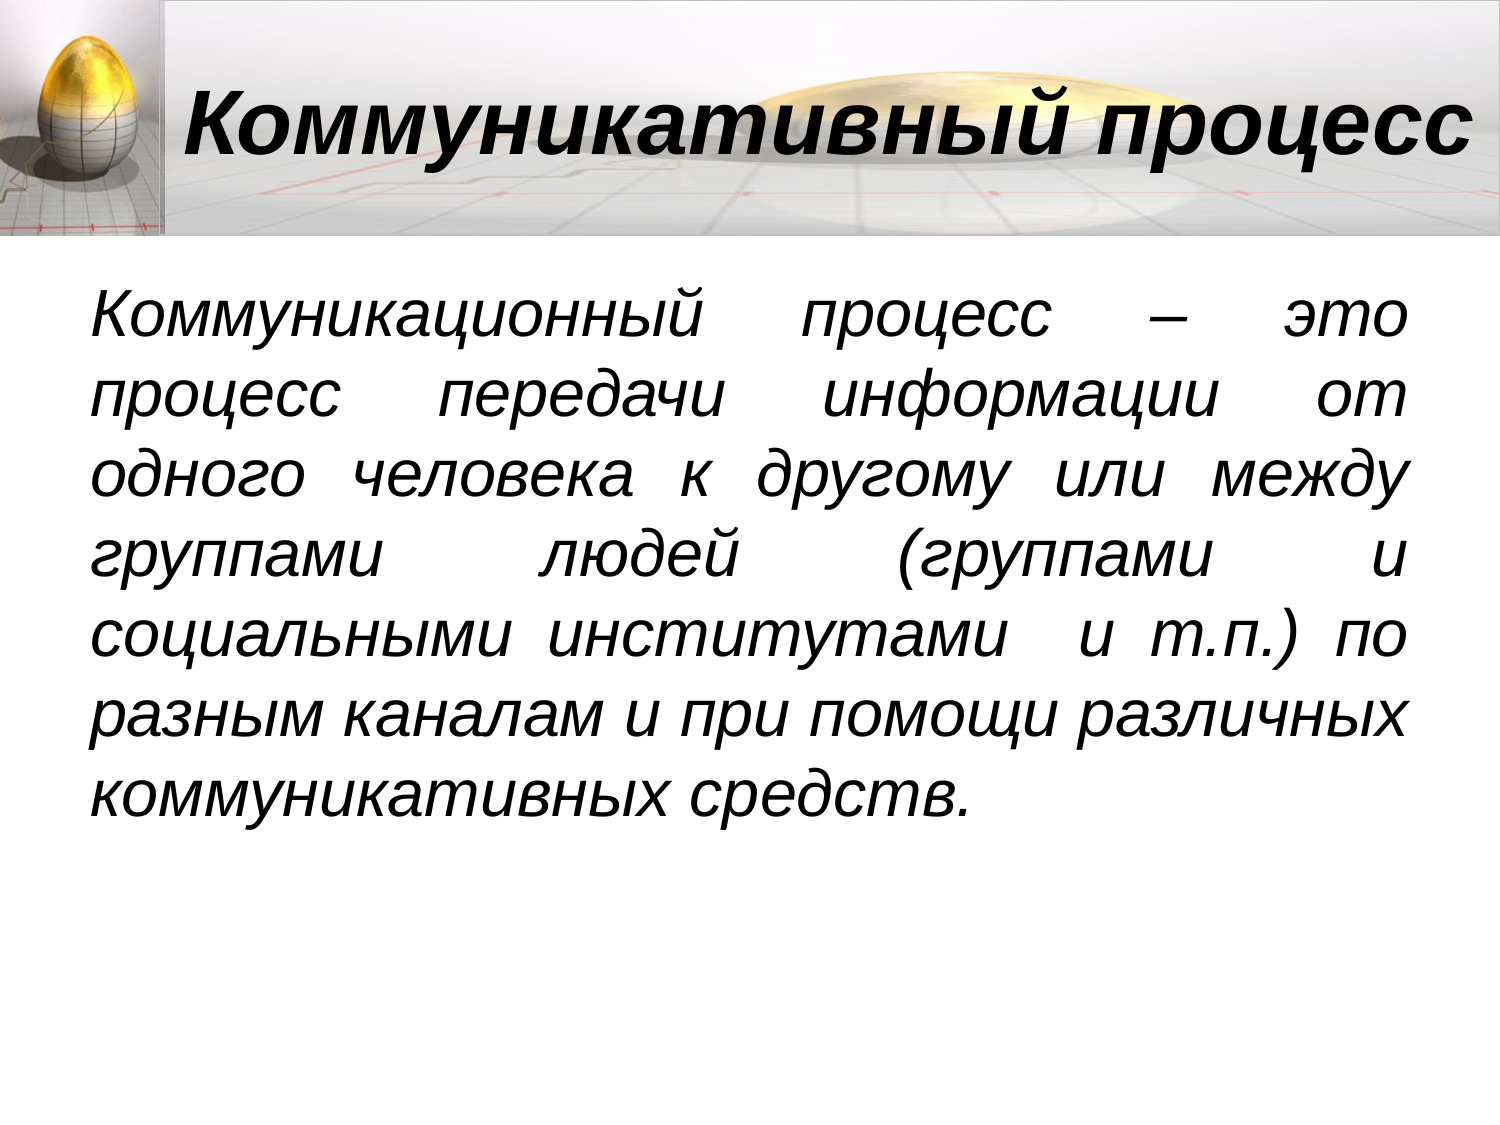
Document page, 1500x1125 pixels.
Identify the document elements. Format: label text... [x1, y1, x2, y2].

list Коммуникационный процесс – это процесс передачи информации от одного человека к другому или между группами людей (группами и социальными институтами и т.п.) по разным каналам и при помощи различных коммуникативных средств. [74, 262, 1426, 1006]
title Коммуникативный процесс [159, 0, 1500, 236]
picture [0, 0, 159, 236]
